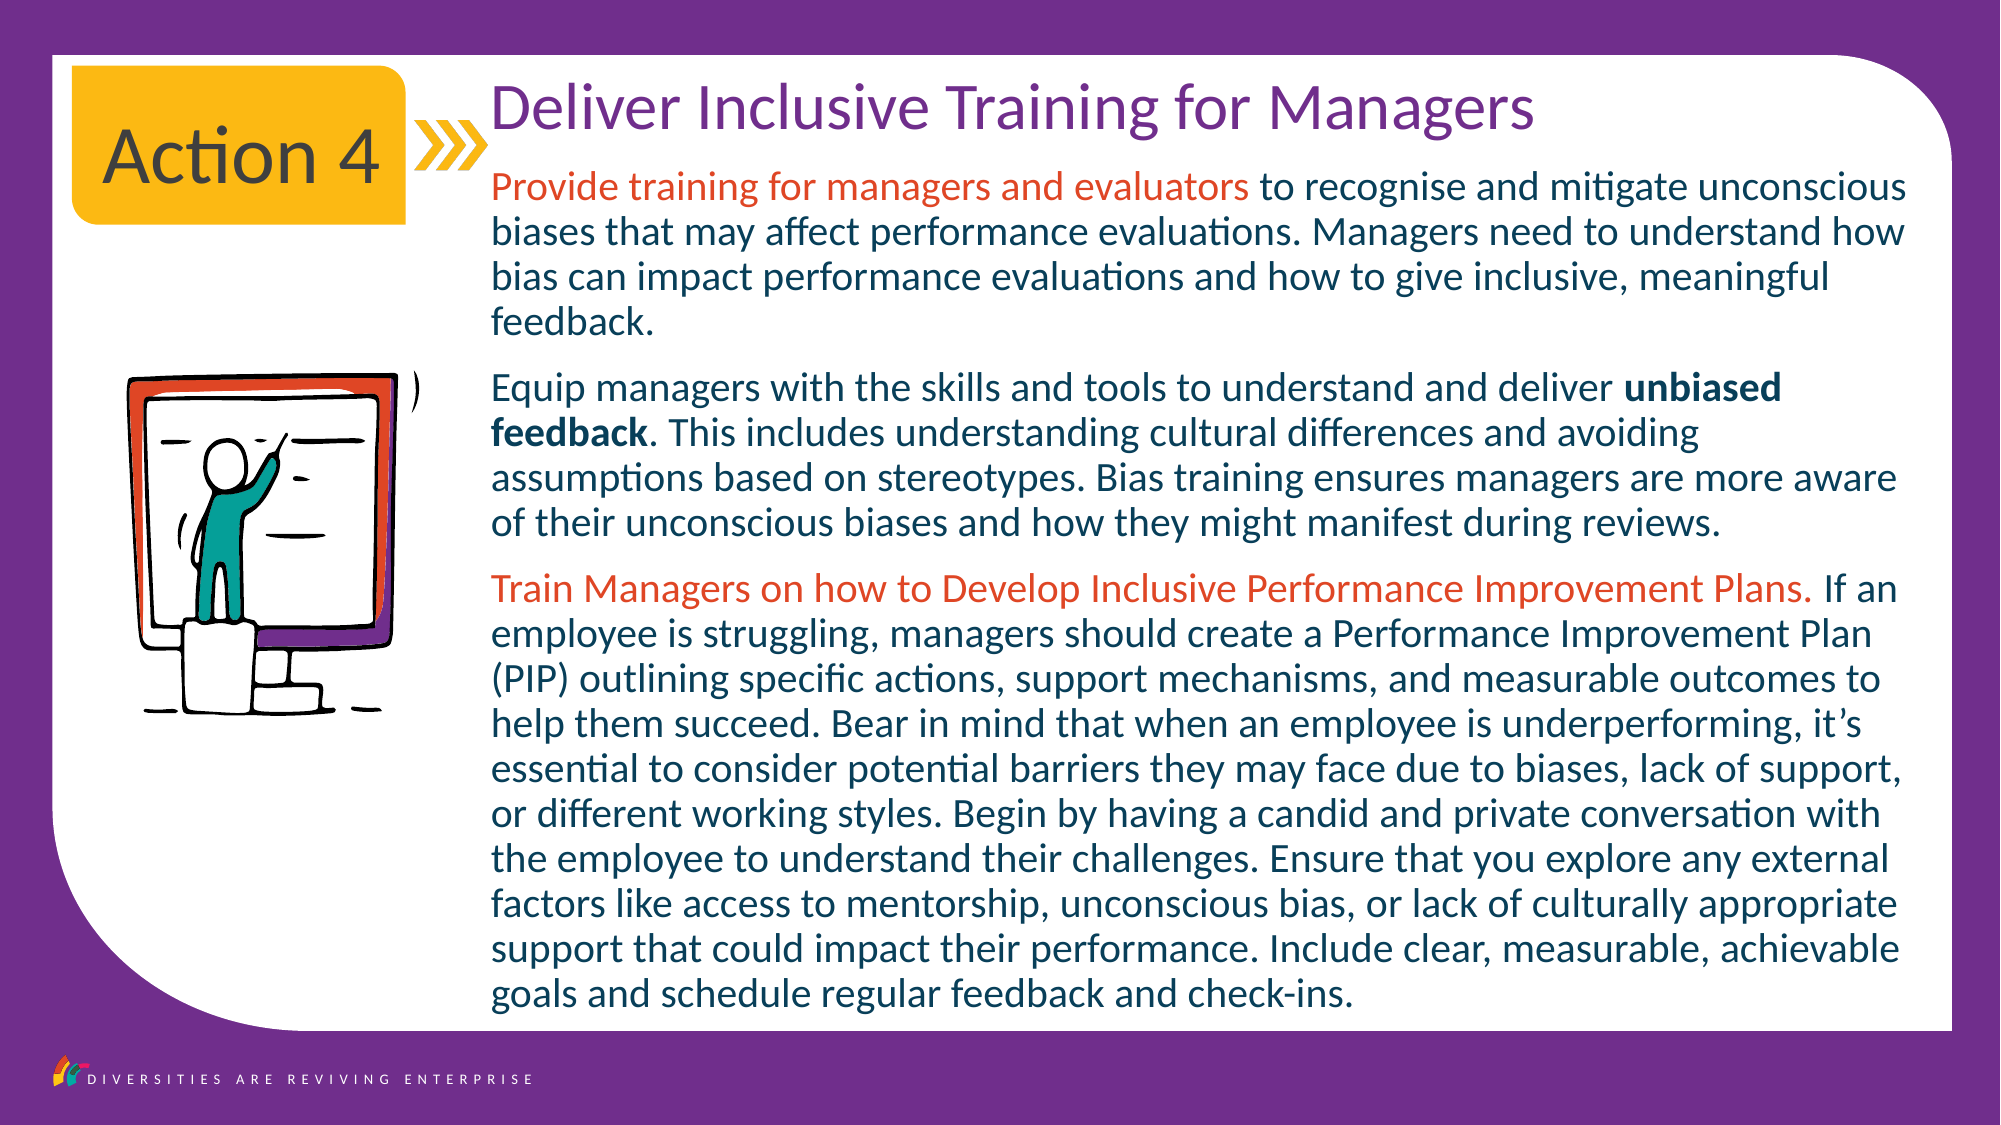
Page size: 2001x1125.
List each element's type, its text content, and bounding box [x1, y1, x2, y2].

text_box [75, 70, 407, 226]
list Deliver Inclusive Training for Managers Provide training for managers and evaluators to recognise and mitigate unconscious biases that may affect performance evaluations. Managers need to understand how bias can impact performance evaluations and how to give inclusive, meaningful feedback. Equip managers with the skills and tools to understand and deliver unbiased feedback. This includes understanding cultural differences and avoiding assumptions based on stereotypes. Bias training ensures managers are more aware of their unconscious biases and how they might manifest during reviews. Train Managers on how to Develop Inclusive Performance Improvement Plans. If an employee is struggling, managers should create a Performance Improvement Plan (PIP) outlining specific actions, support mechanisms, and measurable outcomes to help them succeed. Bear in mind that when an employee is underperforming, it’s essential to consider potential barriers they may face due to biases, lack of support, or different working styles. Begin by having a candid and private conversation with the employee to understand their challenges. Ensure that you explore any external factors like access to mentorship, unconscious bias, or lack of culturally appropriate support that could impact their performance. Include clear, measurable, achievable goals and schedule regular feedback and check-ins. [476, 64, 1927, 697]
text_box Action 4 [26, 57, 396, 214]
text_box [126, 370, 420, 716]
picture [407, 102, 494, 188]
